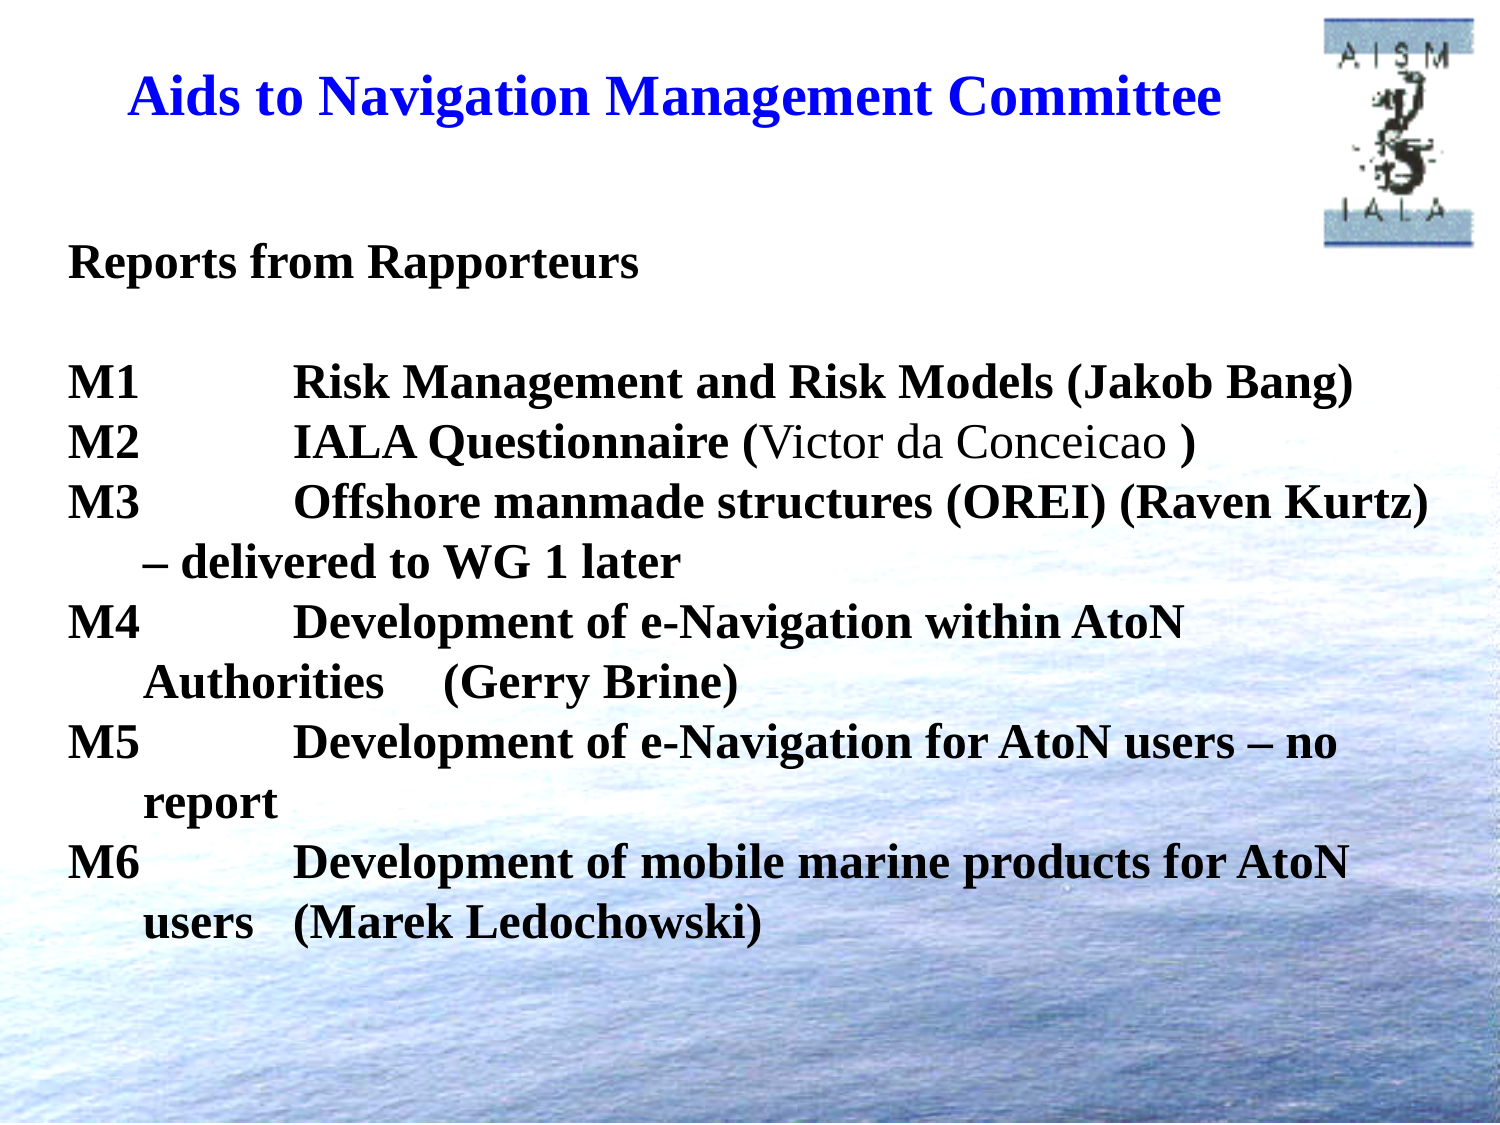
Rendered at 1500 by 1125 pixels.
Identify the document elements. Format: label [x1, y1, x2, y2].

text_box [1297, 0, 1500, 275]
picture [0, 0, 1500, 1124]
